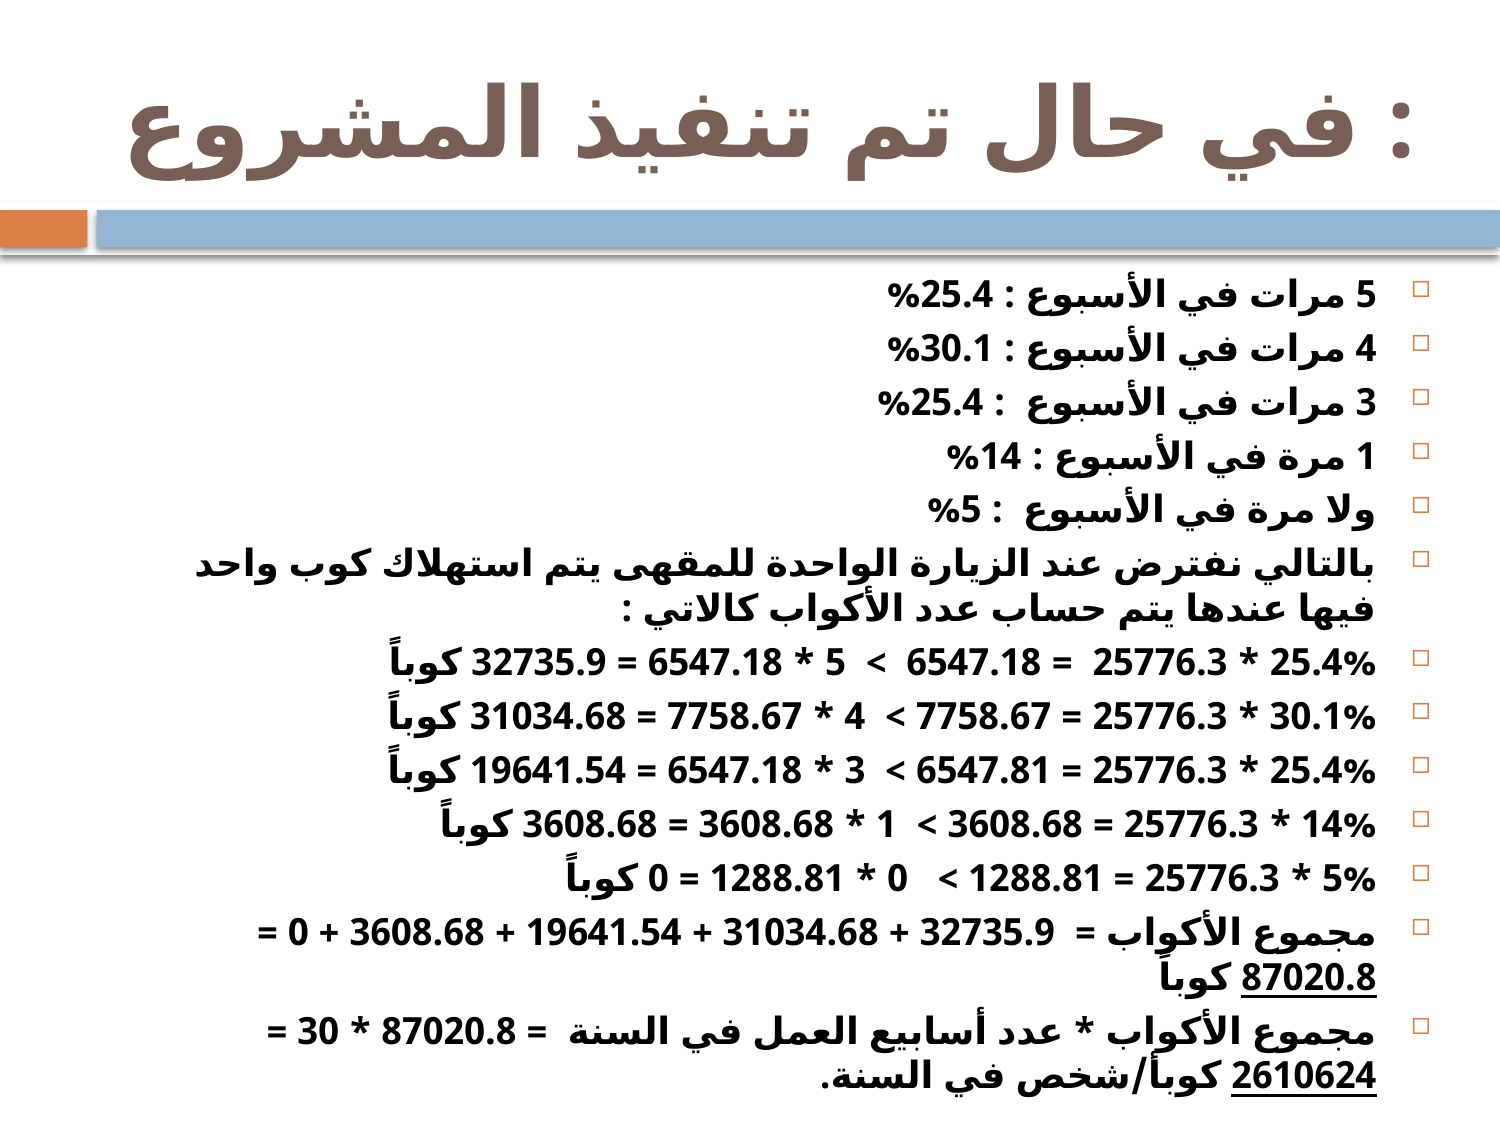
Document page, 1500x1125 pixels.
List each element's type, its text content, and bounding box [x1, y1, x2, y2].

title في حال تم تنفيذ المشروع : [100, 37, 1438, 200]
list 5 مرات في الأسبوع : 25.4% 4 مرات في الأسبوع : 30.1% 3 مرات في الأسبوع : 25.4% 1 مرة في الأسبوع : 14% ولا مرة في الأسبوع : 5% بالتالي نفترض عند الزيارة الواحدة للمقهى يتم استهلاك كوب واحد فيها عندها يتم حساب عدد الأكواب كالاتي : 25.4% * 25776.3 = 6547.18 > 5 * 6547.18 = 32735.9 كوباً 30.1% * 25776.3 = 7758.67 > 4 * 7758.67 = 31034.68 كوباً 25.4% * 25776.3 = 6547.81 > 3 * 6547.18 = 19641.54 كوباً 14% * 25776.3 = 3608.68 > 1 * 3608.68 = 3608.68 كوباً 5% * 25776.3 = 1288.81 > 0 * 1288.81 = 0 كوباً مجموع الأكواب = 32735.9 + 31034.68 + 19641.54 + 3608.68 + 0 = 87020.8 كوباً مجموع الأكواب * عدد أسابيع العمل في السنة = 87020.8 * 30 = 2610624 كوبأ/شخص في السنة. [100, 262, 1438, 1106]
